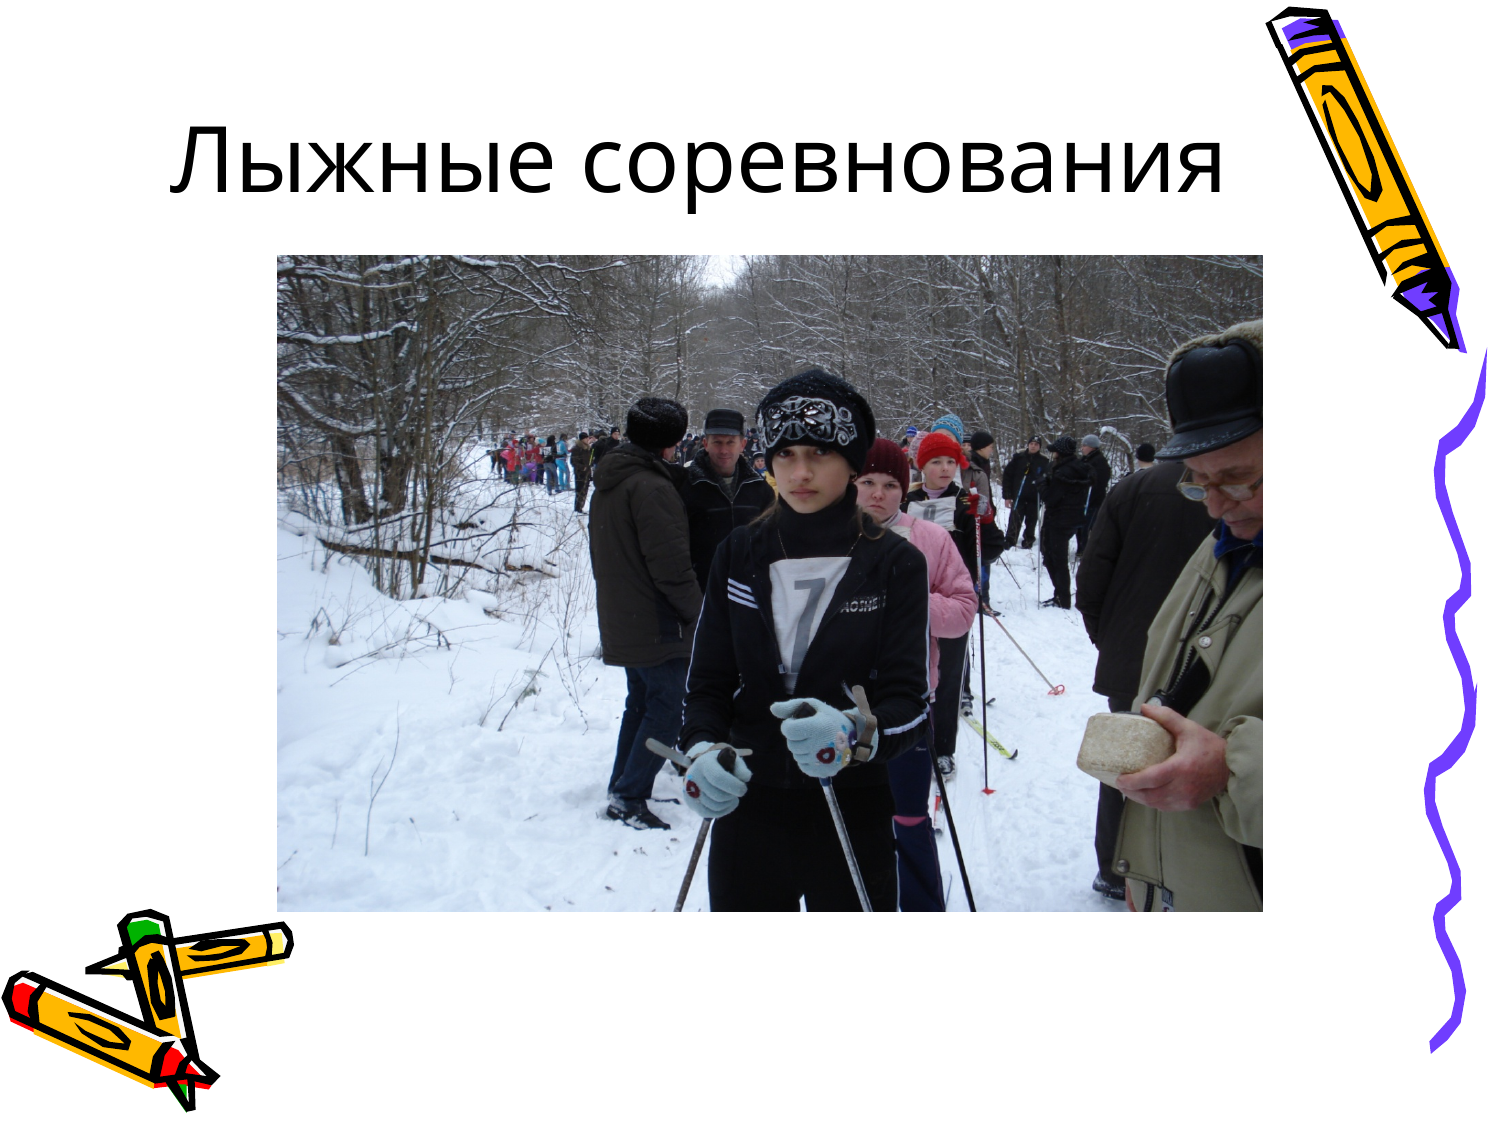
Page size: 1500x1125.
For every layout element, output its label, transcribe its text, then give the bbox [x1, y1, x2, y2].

picture [277, 255, 1263, 913]
title Лыжные соревнования [112, 24, 1240, 288]
